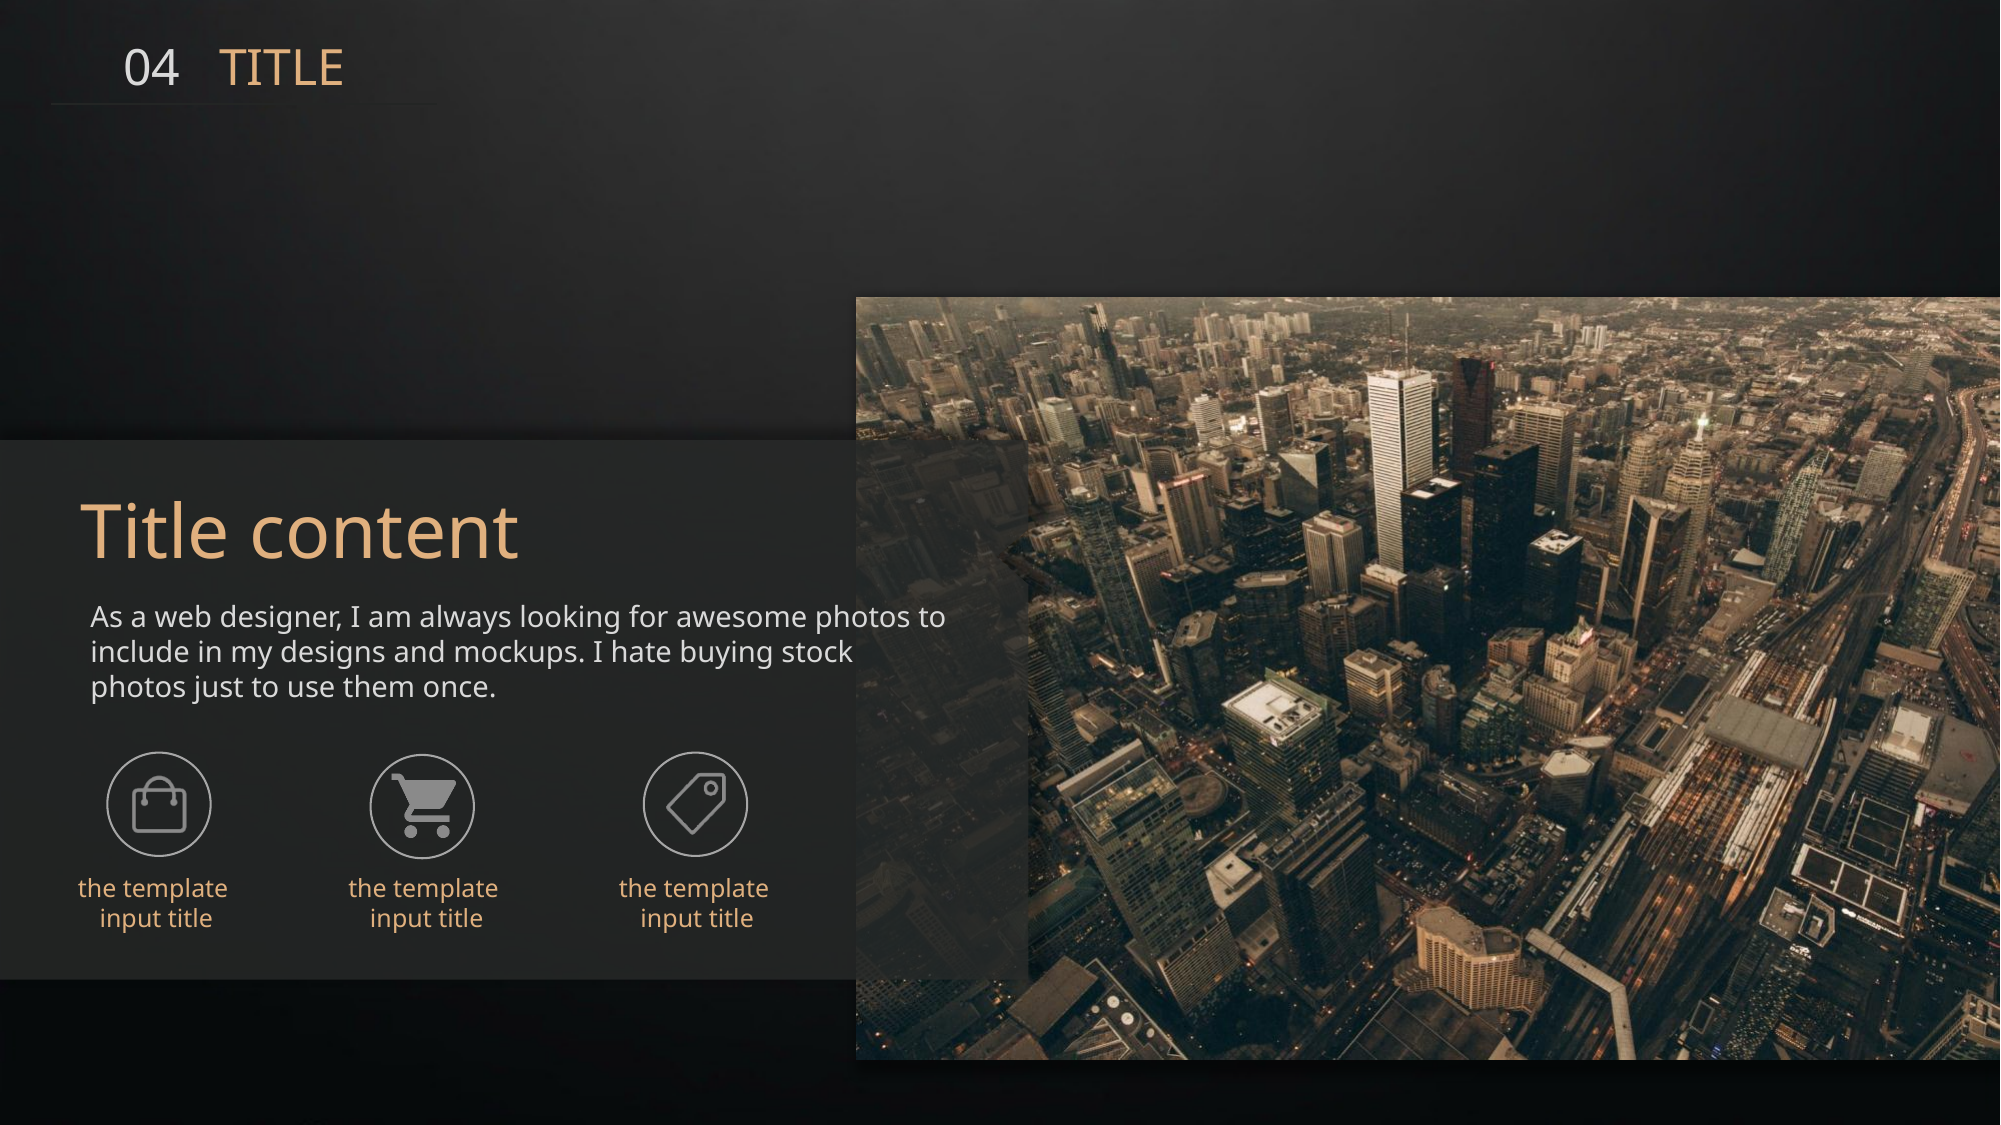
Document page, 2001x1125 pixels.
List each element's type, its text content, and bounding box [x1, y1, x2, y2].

picture [0, 0, 2000, 1125]
text_box the template input title [602, 865, 785, 940]
text_box the template input title [61, 865, 245, 940]
text_box As a web designer, I am always looking for awesome photos to include in my designs and mockups. I hate buying stock photos just to use them once. [75, 591, 856, 711]
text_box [643, 752, 748, 856]
text_box Title content [65, 475, 535, 581]
text_box the template input title [332, 865, 515, 940]
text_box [107, 752, 211, 856]
text_box 04 TITLE [107, 28, 362, 103]
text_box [370, 754, 474, 859]
text_box [0, 439, 856, 981]
